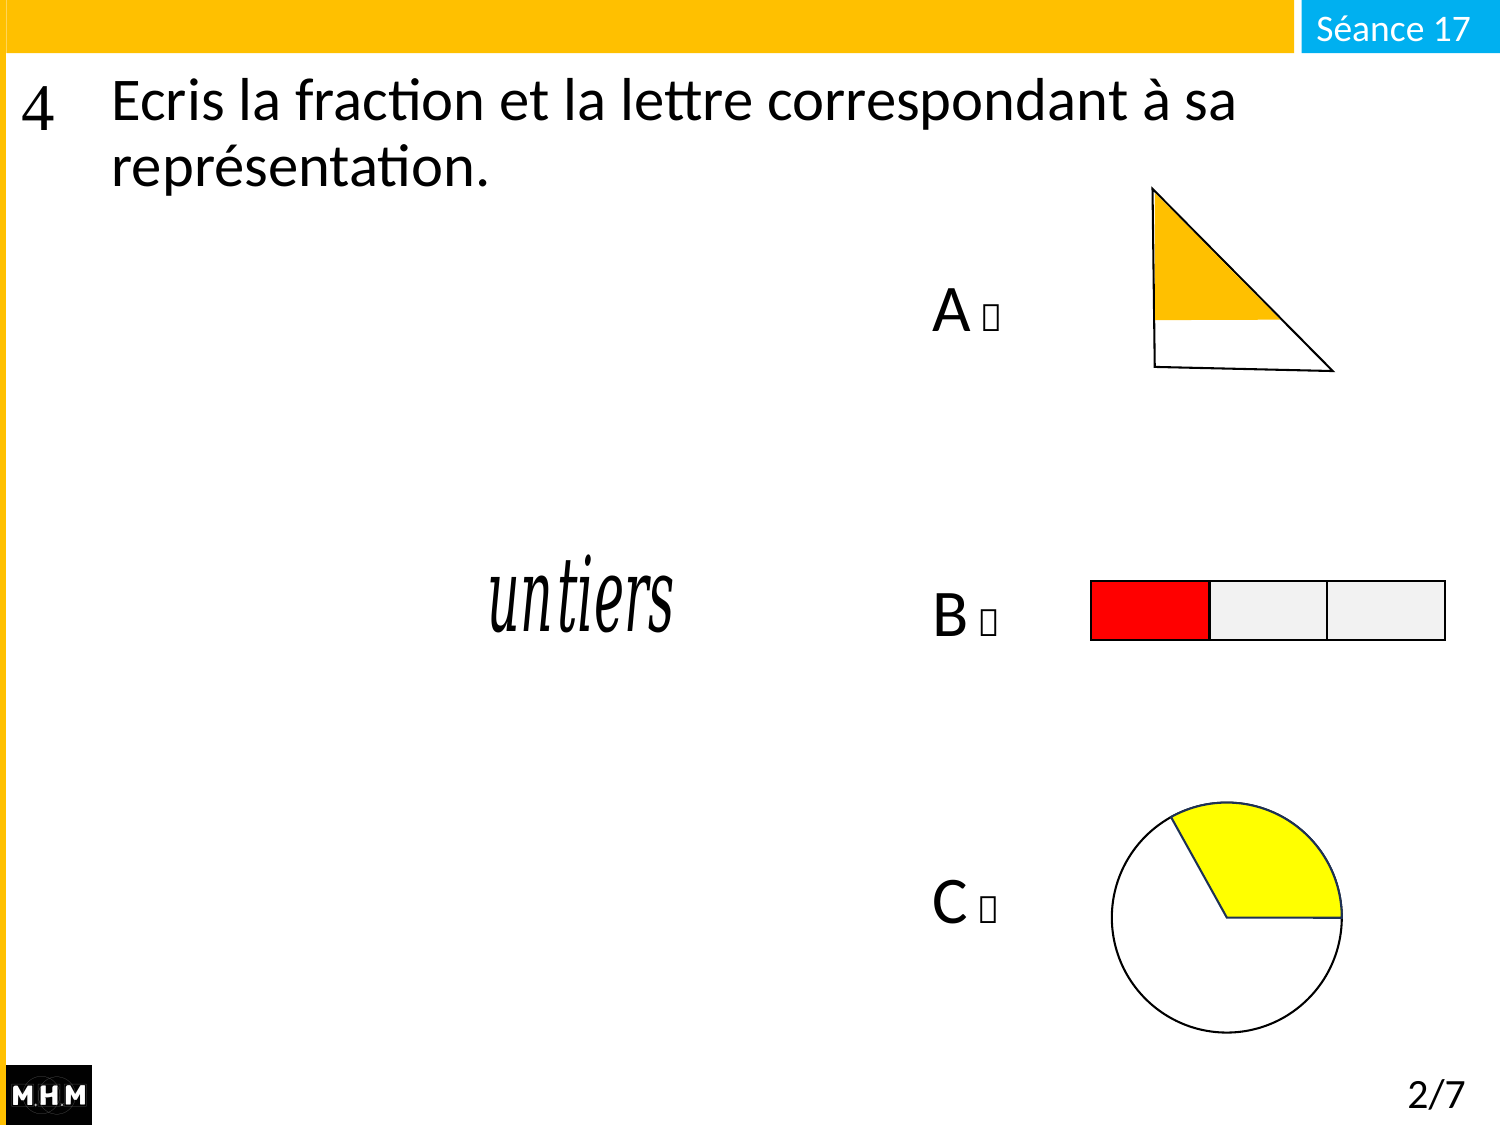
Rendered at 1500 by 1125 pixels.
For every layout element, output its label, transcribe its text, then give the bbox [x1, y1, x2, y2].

title Ecris la fraction et la lettre correspondant à sa représentation. [96, 60, 1391, 208]
text_box C  [918, 849, 1065, 944]
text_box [1111, 802, 1342, 1033]
text_box [1090, 580, 1210, 641]
text_box B  [918, 562, 1065, 658]
picture [6, 1065, 92, 1125]
text_box [1210, 580, 1326, 641]
text_box A  [918, 257, 1065, 353]
list 2/7 [1373, 1064, 1500, 1125]
text_box [1326, 580, 1446, 641]
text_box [1070, 261, 1327, 386]
